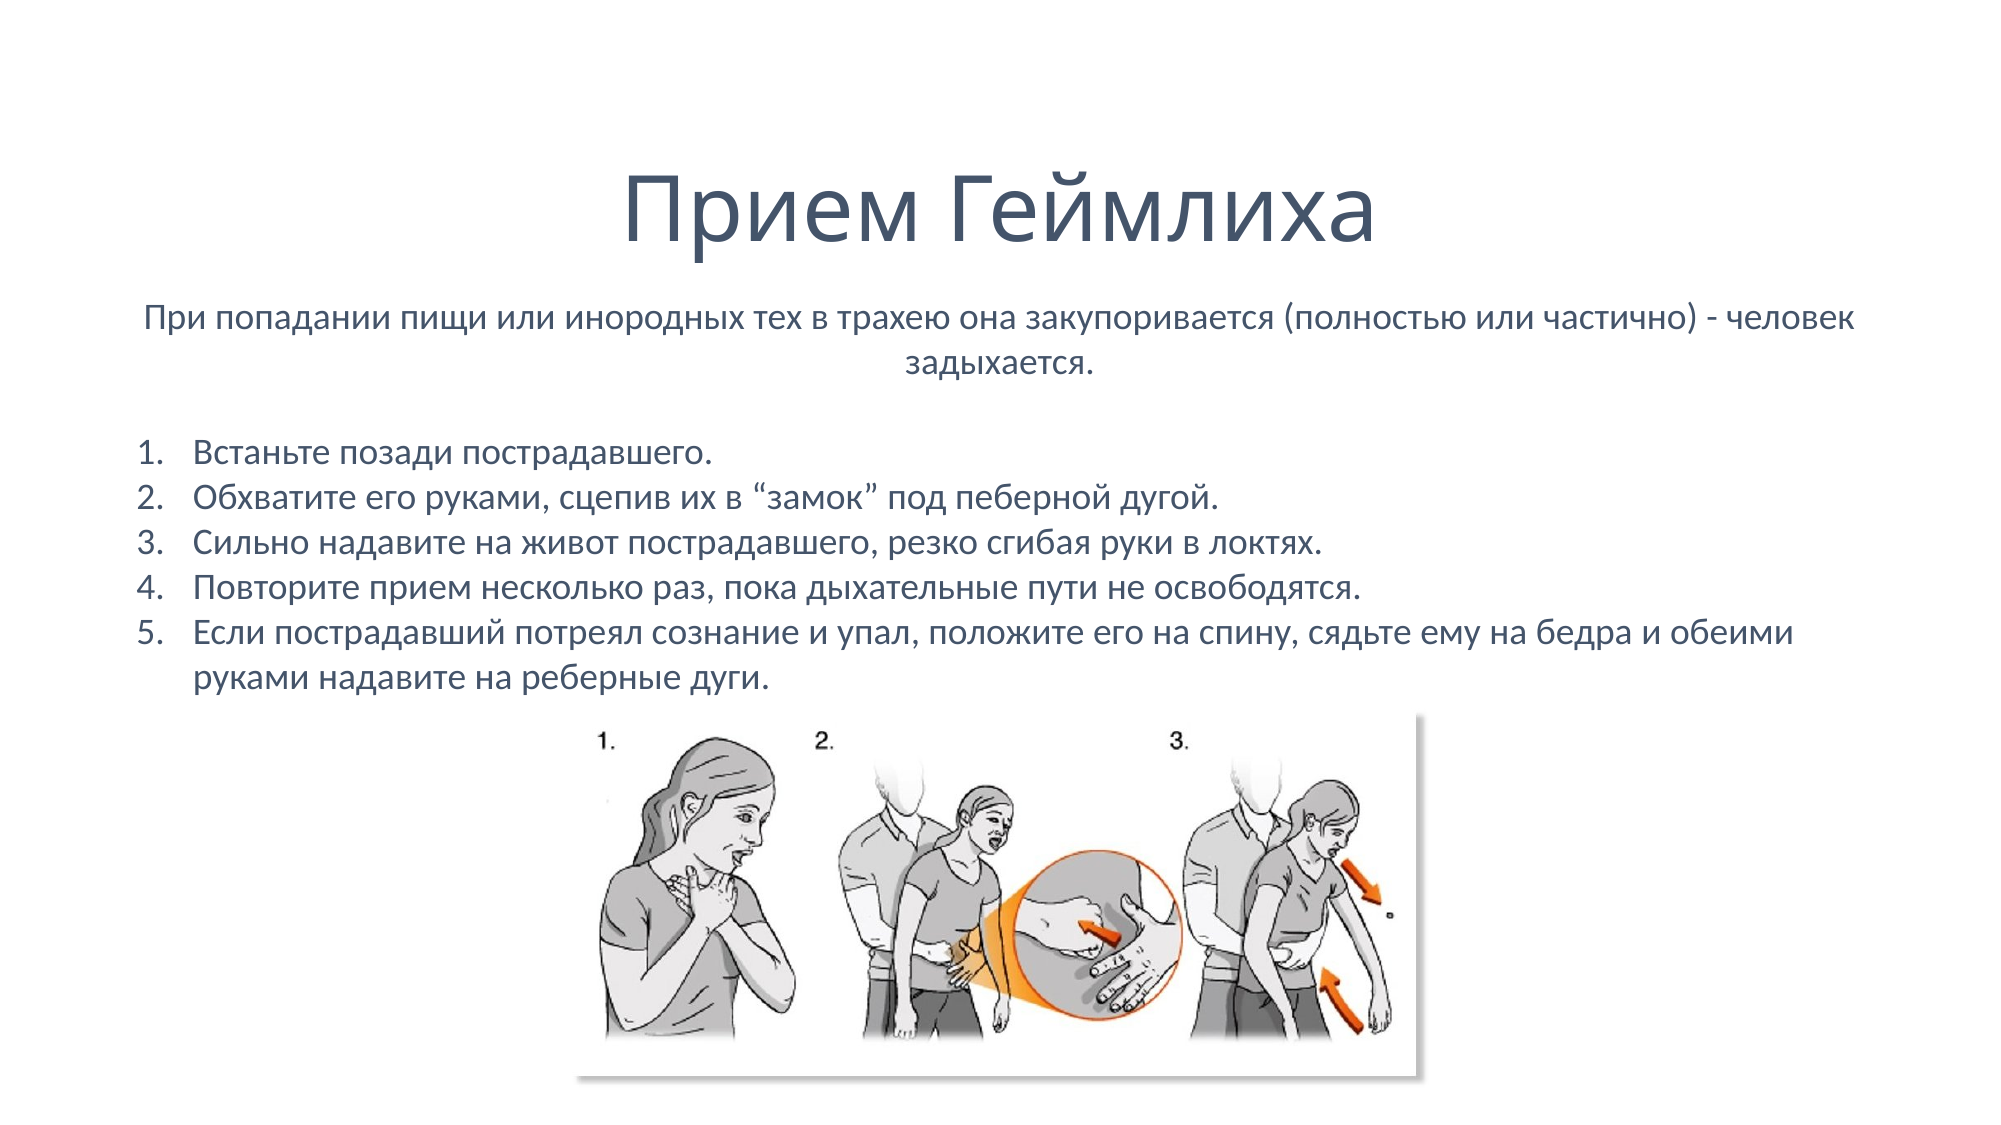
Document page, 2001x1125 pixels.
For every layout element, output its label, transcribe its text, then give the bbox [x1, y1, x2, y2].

text_box Прием Геймлиха [438, 131, 1562, 284]
picture [571, 708, 1429, 1089]
text_box При попадании пищи или инородных тех в трахею она закупоривается (полностью или частично) - человек задыхается. Встаньте позади пострадавшего. Обхватите его руками, сцепив их в “замок” под пеберной дугой. Сильно надавите на живот пострадавшего, резко сгибая руки в локтях. Повторите прием несколько раз, пока дыхательные пути не освободятся. Если пострадавший потреял сознание и упал, положите его на спину, сядьте ему на бедра и обеими руками надавите на реберные дуги. [121, 284, 1879, 705]
